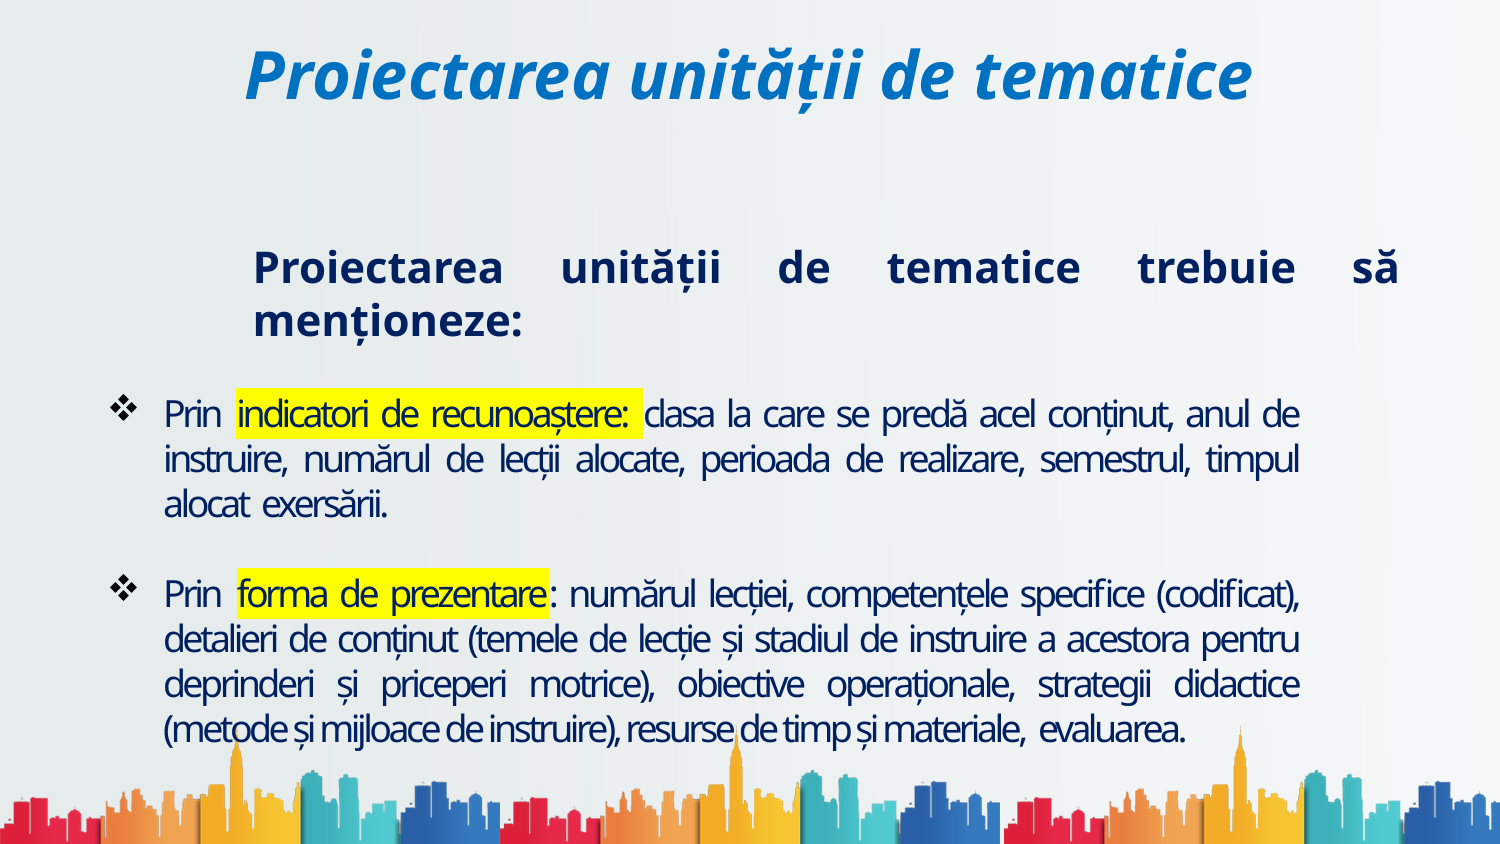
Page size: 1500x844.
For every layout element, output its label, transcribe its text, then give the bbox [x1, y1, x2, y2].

picture [0, 146, 1500, 844]
title Proiectarea unității de tematice [0, 0, 1500, 146]
text_box Proiectarea unităţii de tematice trebuie să menţioneze: Prin indicatori de recunoaştere: clasa la care se predă acel conţinut, anul de instruire, numărul de lecţii alocate, perioada de realizare, semestrul, timpul alocat exersării. Prin forma de prezentare: numărul lecţiei, competențele specifice (codificat), detalieri de conţinut (temele de lecţie şi stadiul de instruire a acestora pentru deprinderi şi priceperi motrice), obiective operaţionale, strategii didactice (metode şi mijloace de instruire), resurse de timp şi materiale, evaluarea. [92, 187, 1415, 811]
